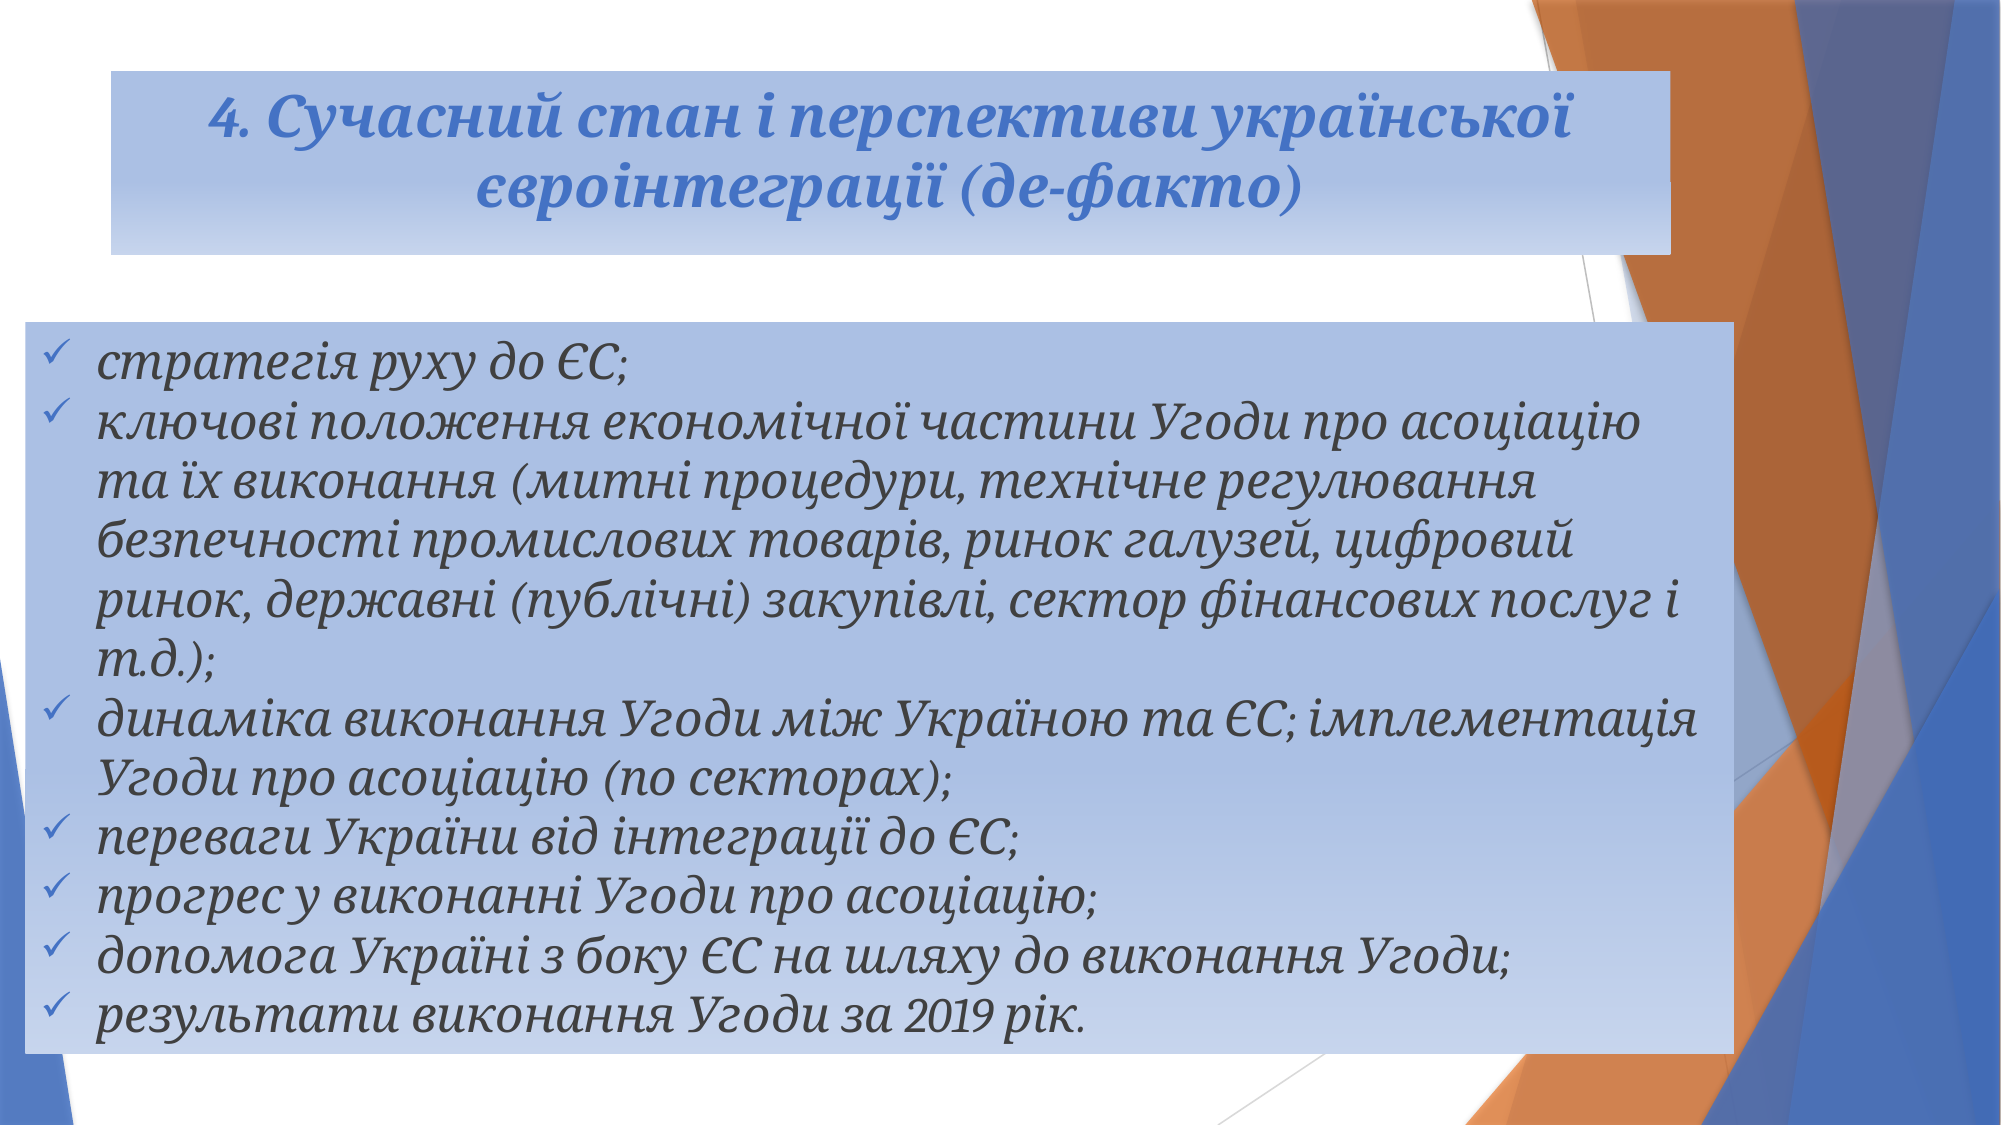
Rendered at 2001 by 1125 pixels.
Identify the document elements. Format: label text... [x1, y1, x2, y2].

title 4. Сучасний стан і перспективи української євроінтеграції (де-факто) [111, 71, 1671, 255]
list стратегія руху до ЄС; ключові положення економічної частини Угоди про асоціацію та їх виконання (митні процедури, технічне регулювання безпечності промислових товарів, ринок галузей, цифровий ринок, державні (публічні) закупівлі, сектор фінансових послуг і т.д.); динаміка виконання Угоди між Україною та ЄС; імплементація Угоди про асоціацію (по секторах); переваги України від інтеграції до ЄС; прогрес у виконанні Угоди про асоціацію; допомога Україні з боку ЄС на шляху до виконання Угоди; результати виконання Угоди за 2019 рік. [25, 322, 1734, 1054]
